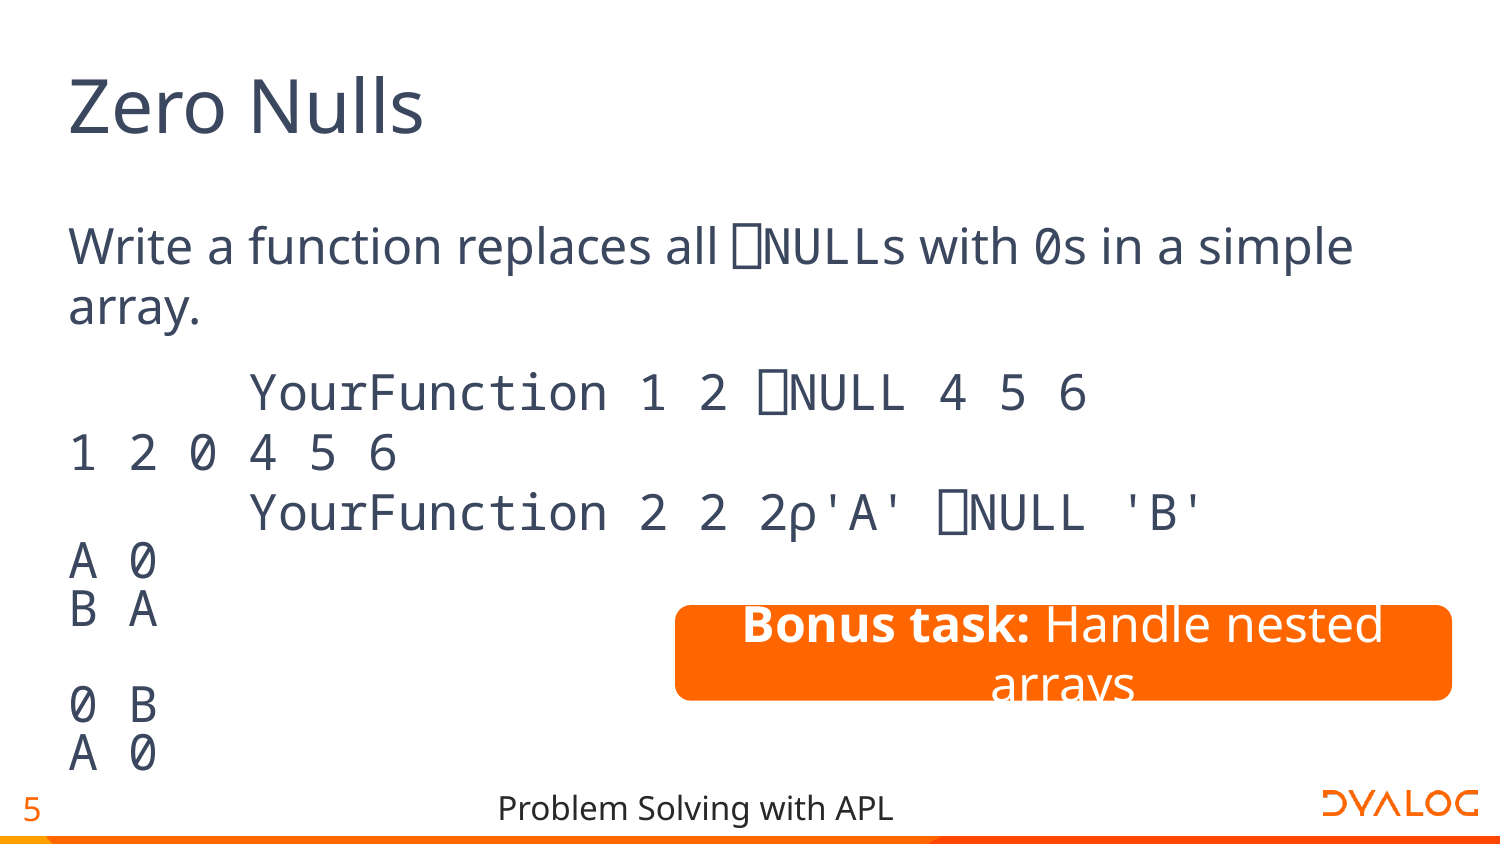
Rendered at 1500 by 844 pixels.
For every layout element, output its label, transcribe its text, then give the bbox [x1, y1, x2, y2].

title Zero Nulls [53, 43, 1129, 157]
picture [1323, 790, 1478, 816]
list Write a function replaces all ⎕NULLs with 0s in a simple array. YourFunction 1 2 ⎕NULL 4 5 6 1 2 0 4 5 6 YourFunction 2 2 2⍴'A' ⎕NULL 'B' A 0 B A 0 B A 0 [53, 207, 1453, 740]
text_box Bonus task: Handle nested arrays [672, 602, 1455, 703]
picture [0, 836, 1500, 844]
